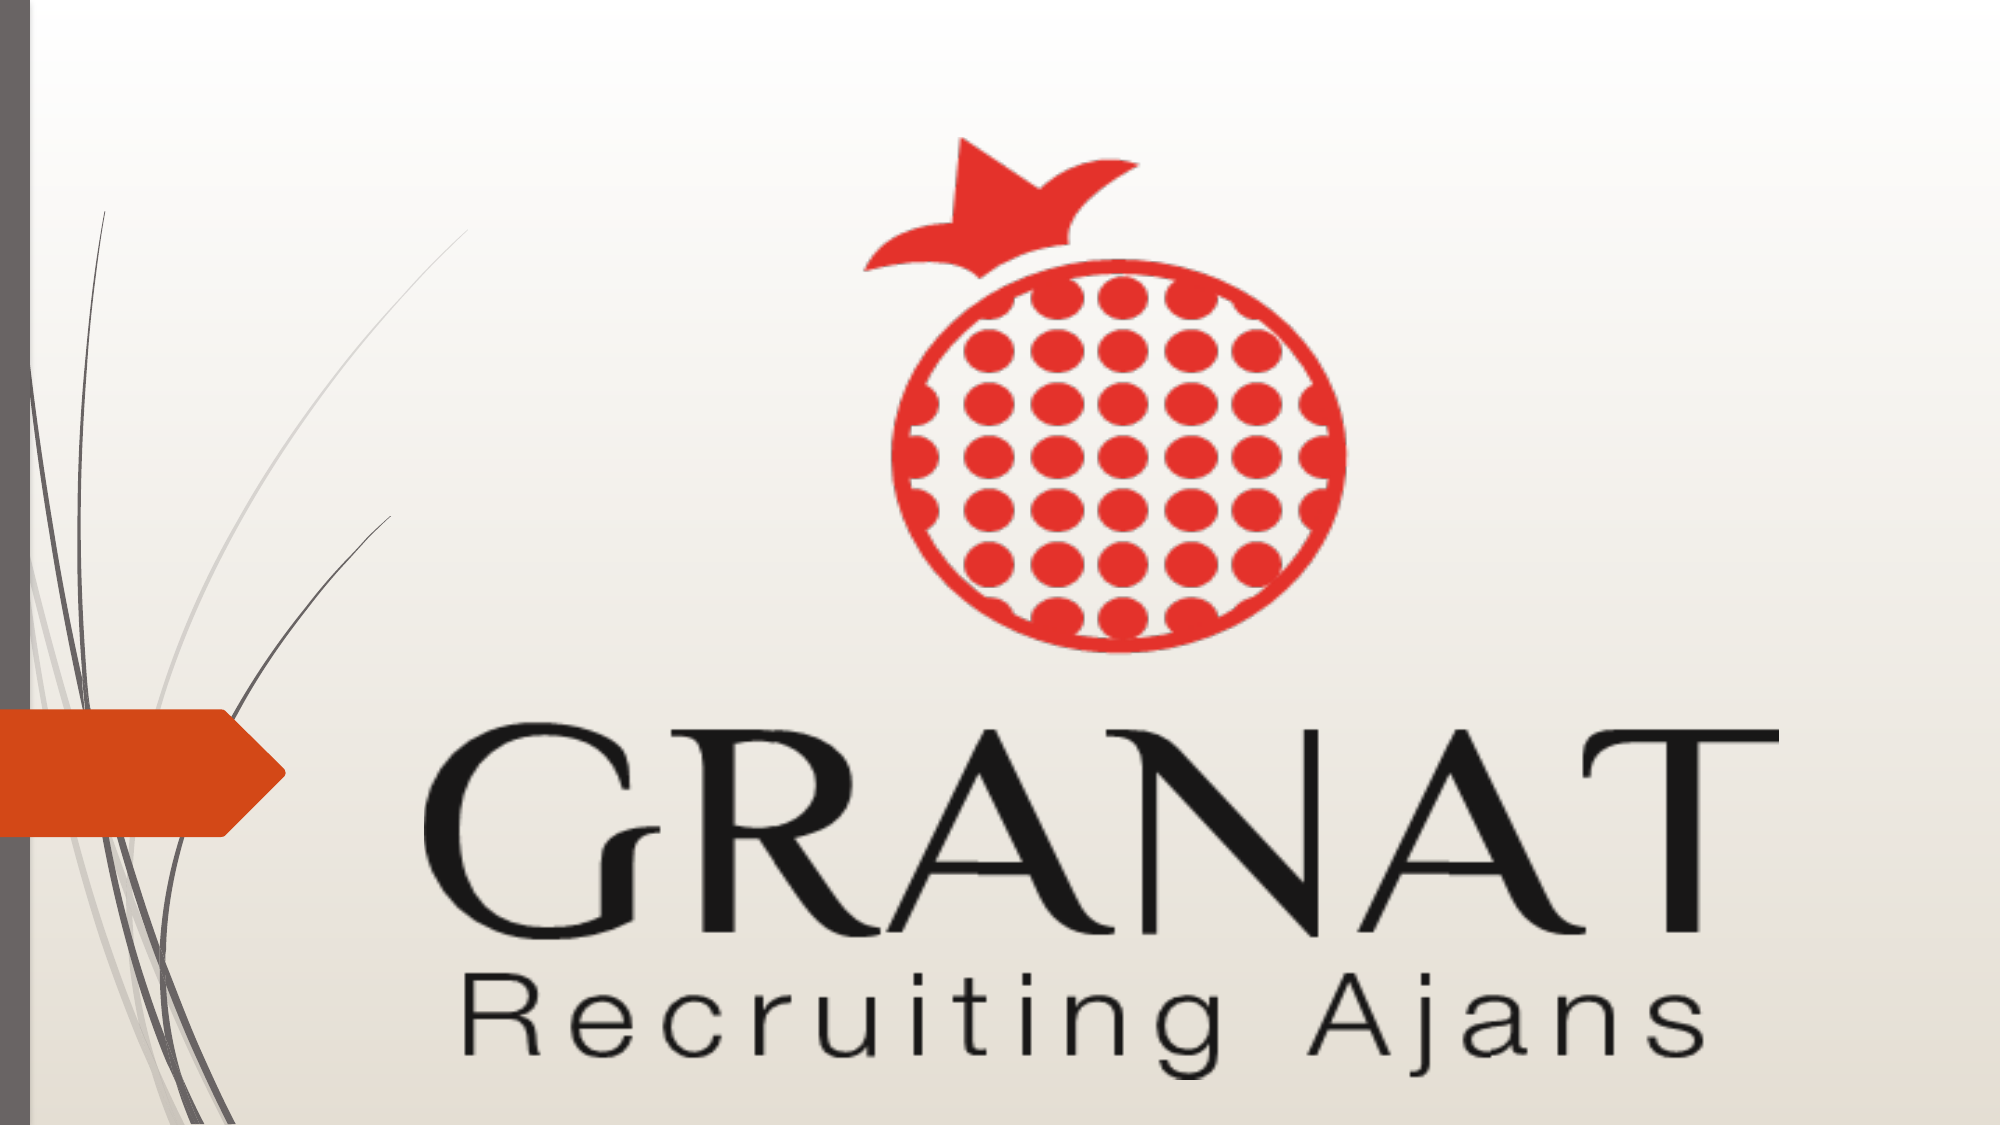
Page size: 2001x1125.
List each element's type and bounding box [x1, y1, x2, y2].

picture [424, 137, 1779, 1081]
